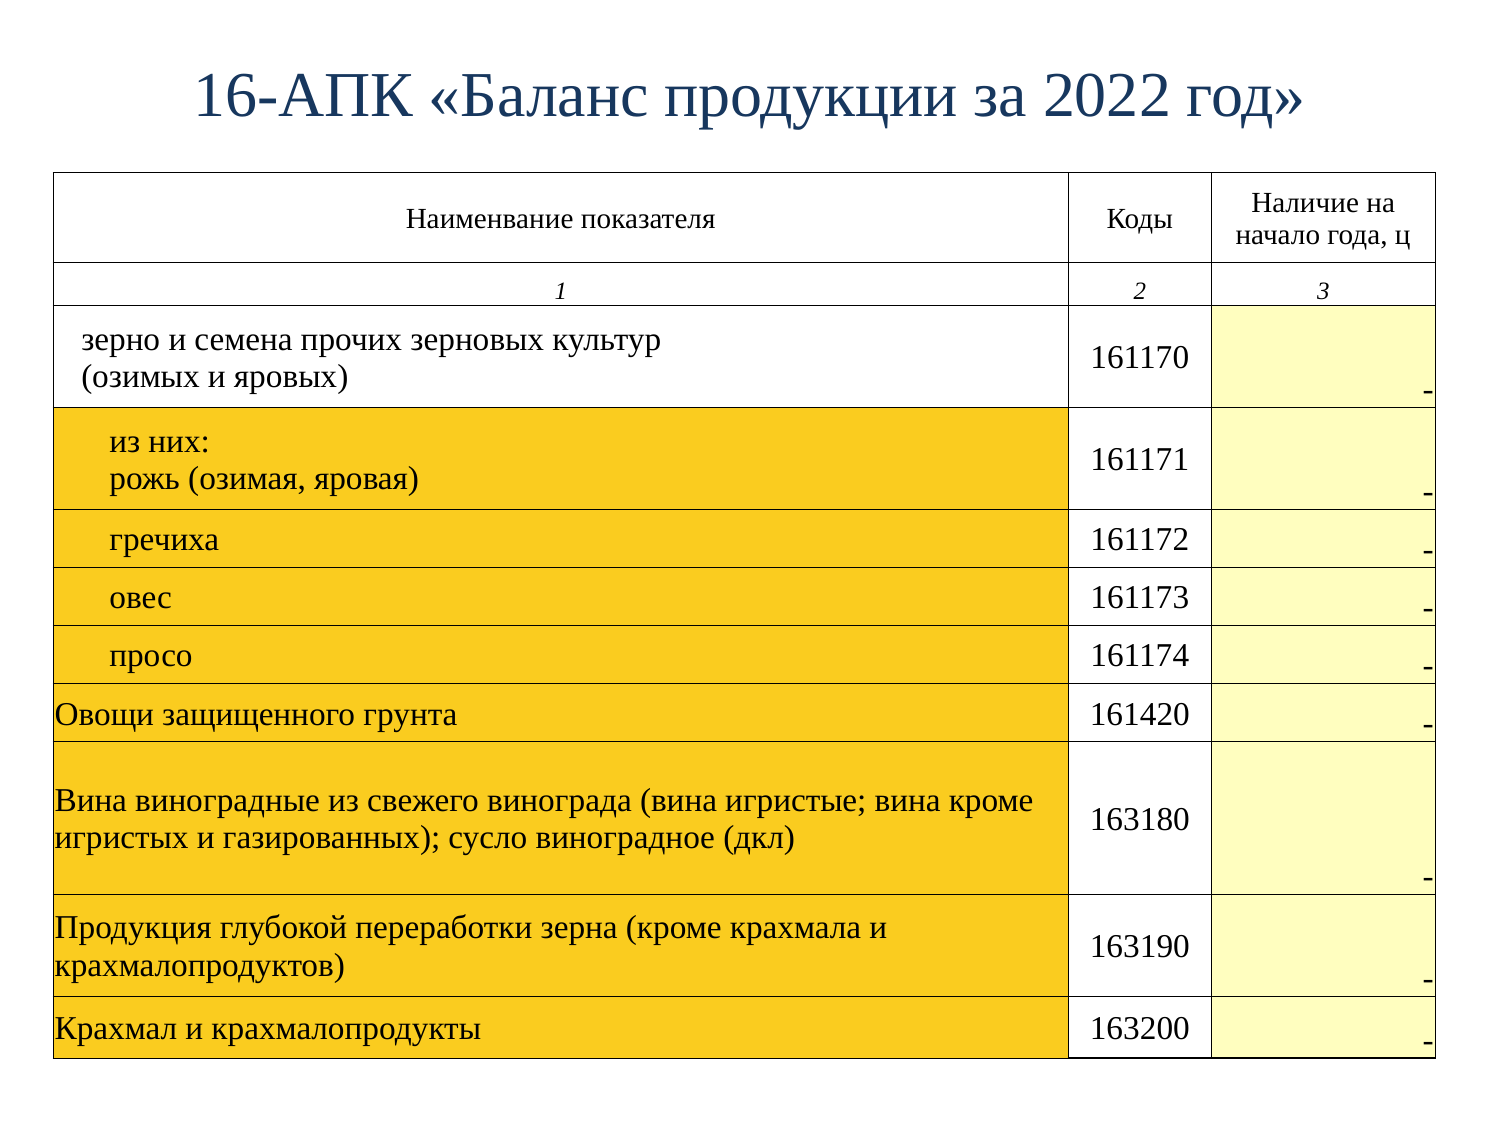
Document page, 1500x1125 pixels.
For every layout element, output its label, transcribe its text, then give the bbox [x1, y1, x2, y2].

table_header Наличие на начало года, ц [1212, 173, 1435, 262]
table_cell 161171 [1069, 408, 1211, 509]
table_cell овес [54, 568, 1068, 625]
table_cell - [1212, 684, 1435, 741]
table_cell - [1212, 568, 1435, 625]
title 16-АПК «Баланс продукции за 2022 год» [75, 45, 1425, 138]
table_cell 2 [1069, 263, 1211, 305]
table_header Наименвание показателя [54, 173, 1068, 262]
table_cell - [1212, 742, 1435, 894]
table_cell зерно и семена прочих зерновых культур (озимых и яровых) [54, 306, 1068, 407]
table_cell из них: рожь (озимая, яровая) [54, 408, 1068, 509]
table_cell 3 [1212, 263, 1435, 305]
table_cell 161173 [1069, 568, 1211, 625]
table_cell 163180 [1069, 742, 1211, 894]
table_cell 163200 [1069, 997, 1211, 1057]
table_cell 161172 [1069, 510, 1211, 567]
table_cell - [1212, 626, 1435, 683]
table_cell 1 [54, 263, 1068, 305]
table_cell - [1212, 895, 1435, 996]
table_cell 161170 [1069, 306, 1211, 407]
table_cell гречиха [54, 510, 1068, 567]
table_cell 163190 [1069, 895, 1211, 996]
table_cell - [1212, 510, 1435, 567]
table_cell - [1212, 408, 1435, 509]
table_cell Вина виноградные из свежего винограда (вина игристые; вина кроме игристых и газированных); сусло виноградное (дкл) [54, 742, 1068, 894]
table_cell Продукция глубокой переработки зерна (кроме крахмала и крахмалопродуктов) [54, 895, 1068, 996]
table_cell 161420 [1069, 684, 1211, 741]
table_header Коды [1069, 173, 1211, 262]
table_cell - [1212, 997, 1435, 1057]
table_cell - [1212, 306, 1435, 407]
table_cell Овощи защищенного грунта [54, 684, 1068, 741]
table_cell Крахмал и крахмалопродукты [54, 997, 1068, 1058]
table_cell просо [54, 626, 1068, 683]
table_cell 161174 [1069, 626, 1211, 683]
